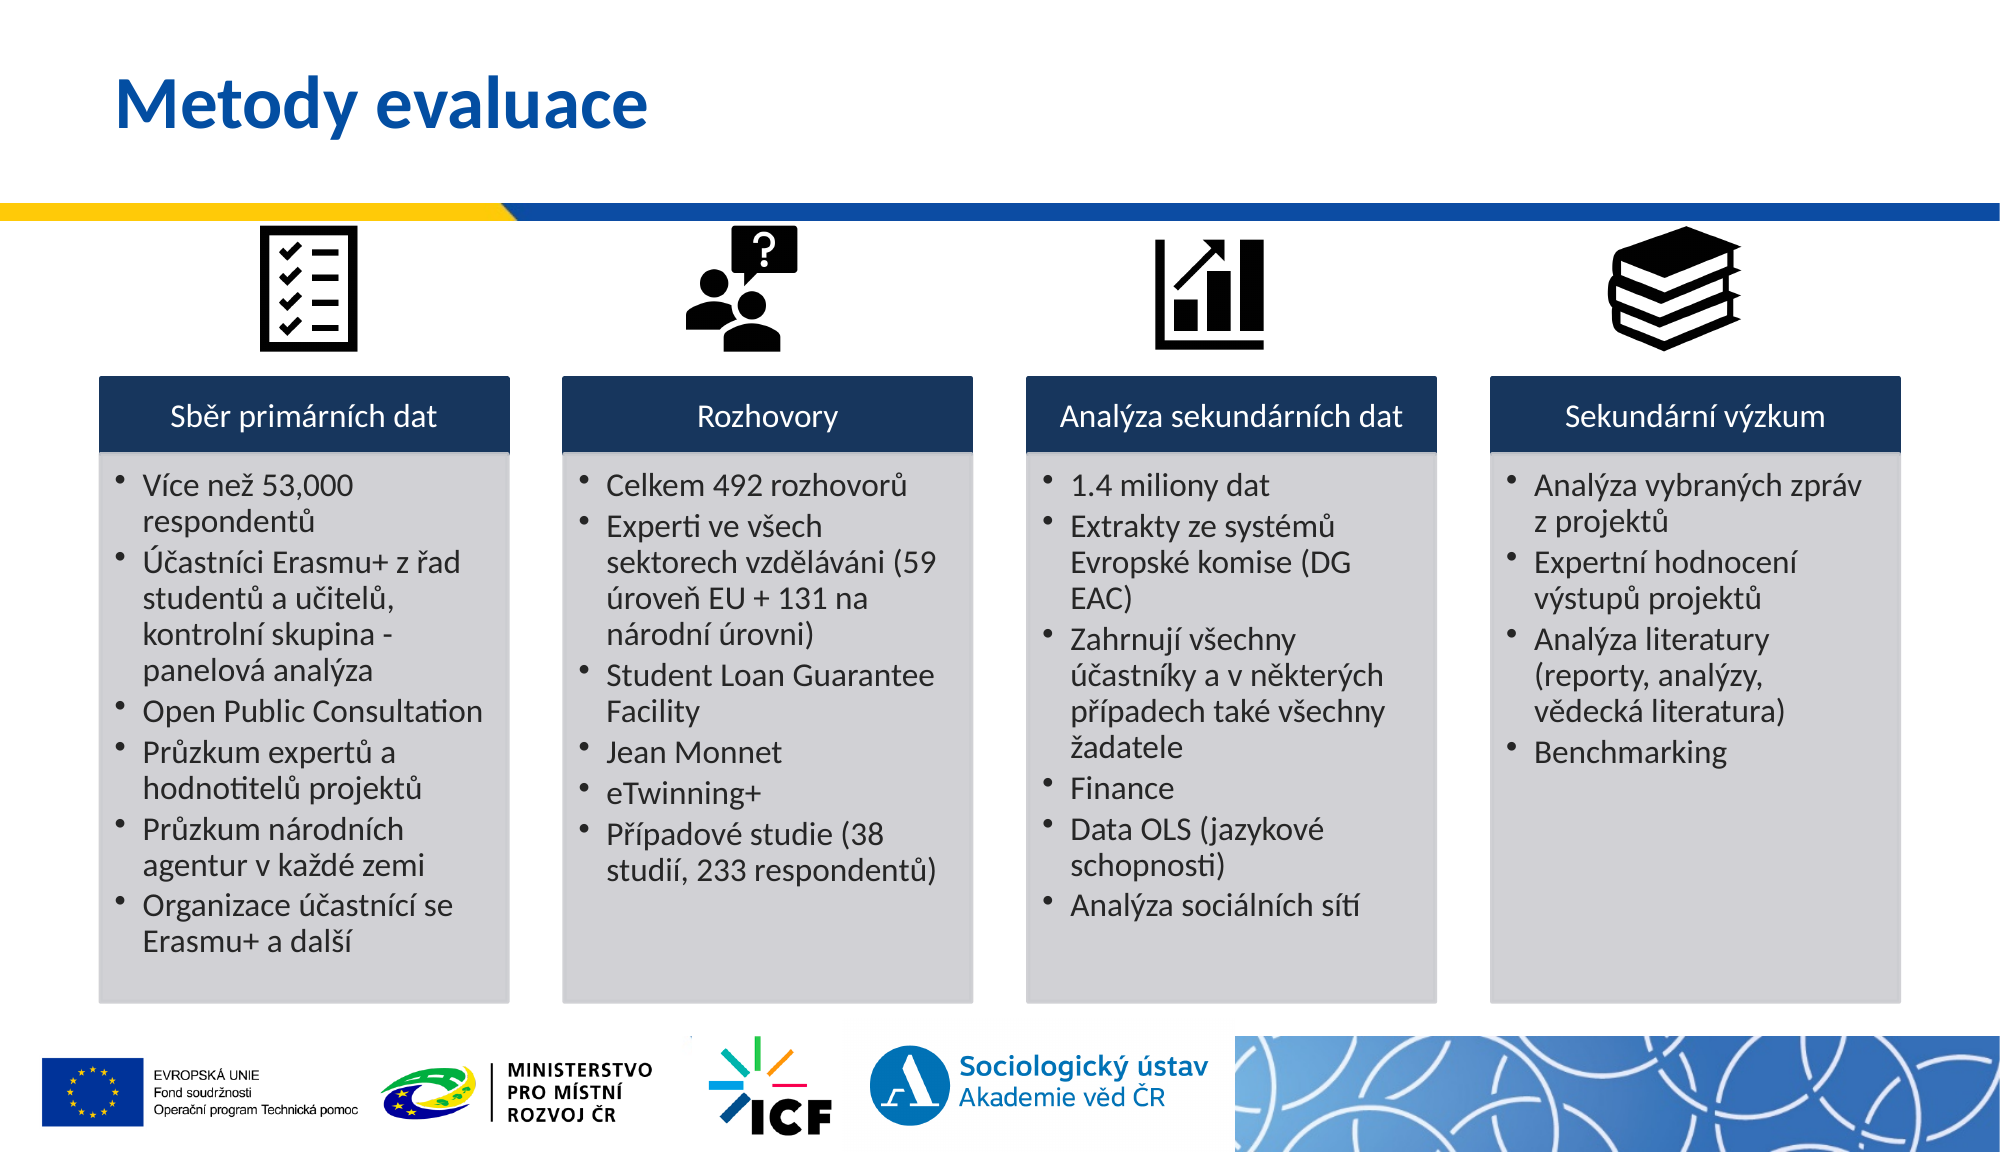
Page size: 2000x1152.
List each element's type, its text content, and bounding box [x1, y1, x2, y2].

picture [680, 1018, 2000, 1152]
picture [0, 203, 2000, 370]
picture [19, 1035, 674, 1149]
title Metody evaluace [99, 46, 1900, 198]
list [99, 351, 1900, 1030]
